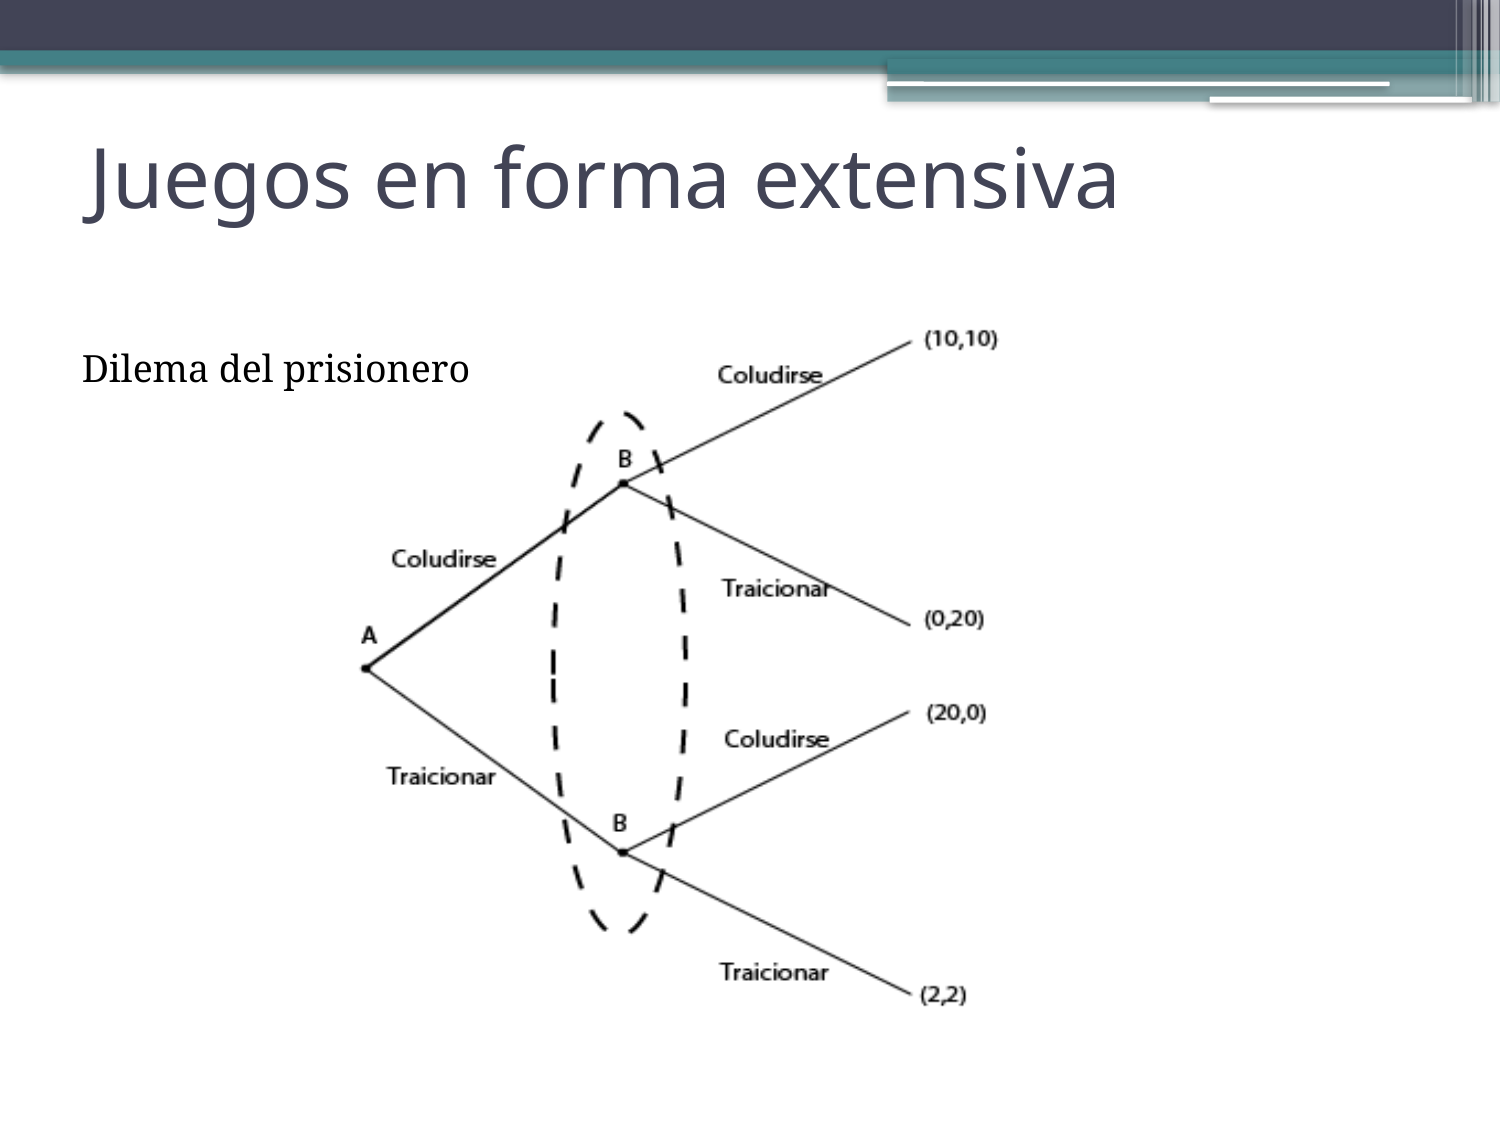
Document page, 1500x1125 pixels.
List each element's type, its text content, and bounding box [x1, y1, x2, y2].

title Juegos en forma extensiva [75, 87, 1425, 263]
text_box Dilema del prisionero [67, 337, 289, 398]
picture [295, 274, 1061, 1063]
